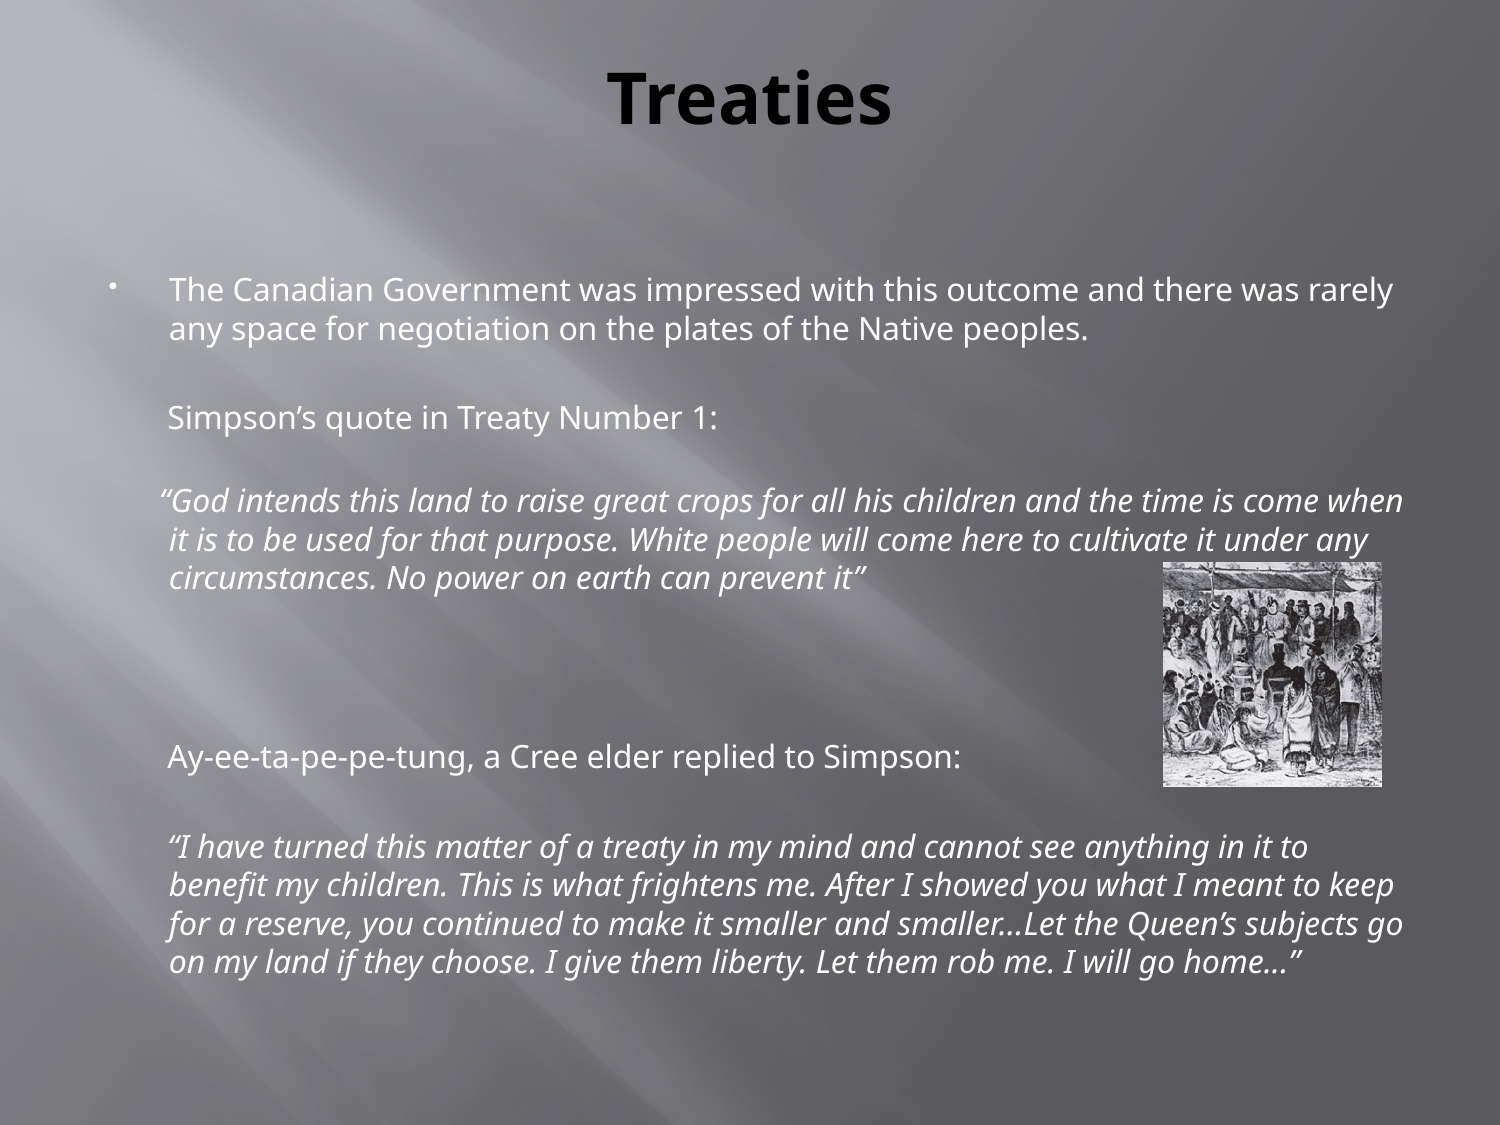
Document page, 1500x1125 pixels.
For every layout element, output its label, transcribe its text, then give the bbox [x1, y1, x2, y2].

list The Canadian Government was impressed with this outcome and there was rarely any space for negotiation on the plates of the Native peoples. Simpson’s quote in Treaty Number 1: “God intends this land to raise great crops for all his children and the time is come when it is to be used for that purpose. White people will come here to cultivate it under any circumstances. No power on earth can prevent it” Ay-ee-ta-pe-pe-tung, a Cree elder replied to Simpson: “I have turned this matter of a treaty in my mind and cannot see anything in it to benefit my children. This is what frightens me. After I showed you what I meant to keep for a reserve, you continued to make it smaller and smaller...Let the Queen’s subjects go on my land if they choose. I give them liberty. Let them rob me. I will go home...” [75, 262, 1425, 1035]
title Treaties [75, 45, 1425, 233]
picture [1163, 562, 1383, 787]
